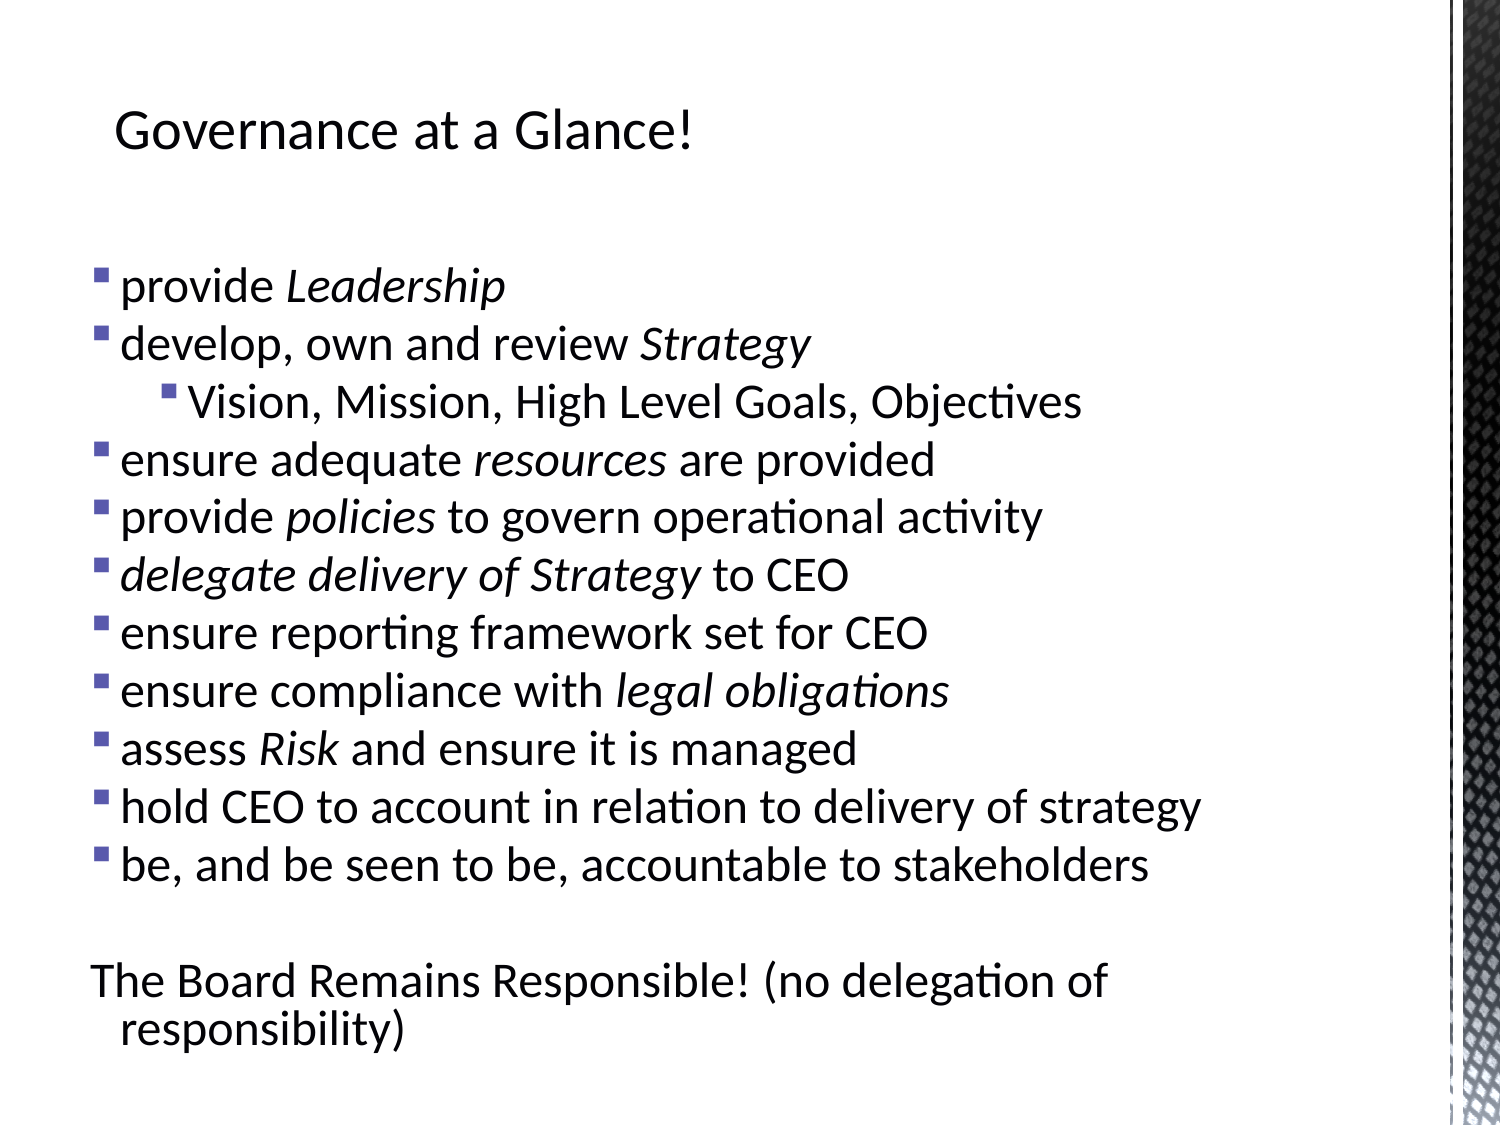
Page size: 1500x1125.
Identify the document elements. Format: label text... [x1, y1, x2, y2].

text_box Governance at a Glance! [100, 84, 1329, 169]
list provide Leadership develop, own and review Strategy Vision, Mission, High Level Goals, Objectives ensure adequate resources are provided provide policies to govern operational activity delegate delivery of Strategy to CEO ensure reporting framework set for CEO ensure compliance with legal obligations assess Risk and ensure it is managed hold CEO to account in relation to delivery of strategy be, and be seen to be, accountable to stakeholders The Board Remains Responsible! (no delegation of responsibility) [75, 196, 1365, 1071]
picture [1447, 0, 1500, 1125]
